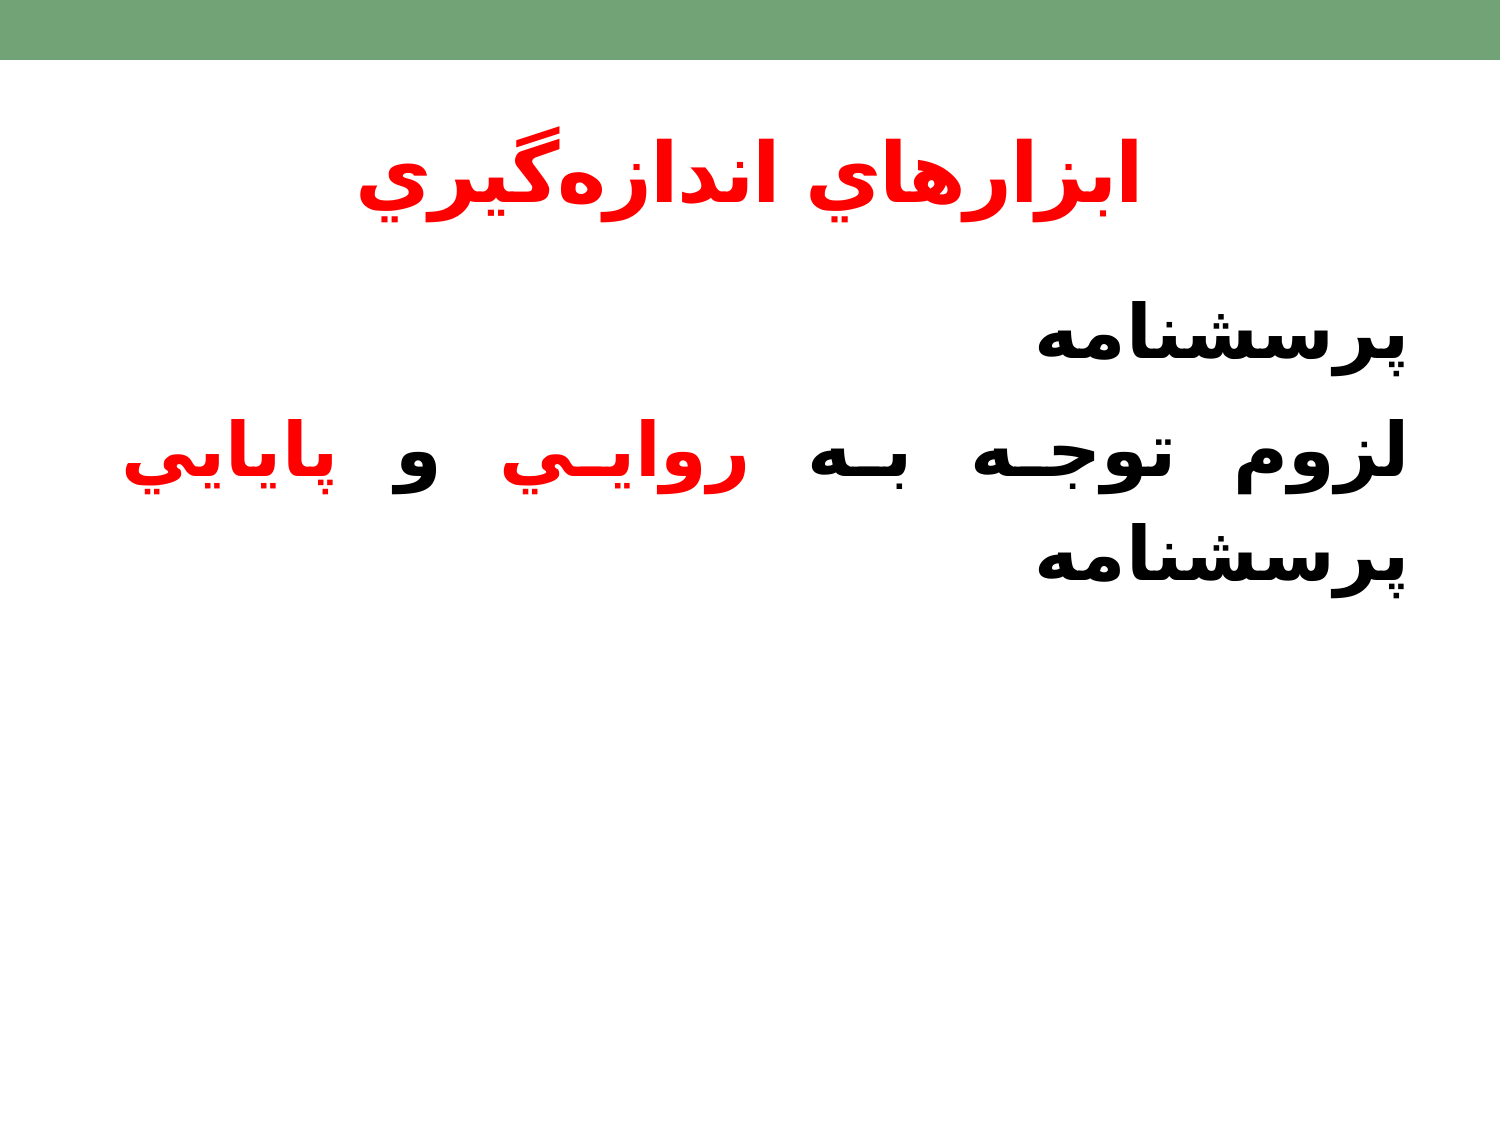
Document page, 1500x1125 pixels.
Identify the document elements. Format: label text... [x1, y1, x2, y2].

title ابزارهاي اندازه‌گيري [75, 87, 1425, 250]
list پرسشنامه لزوم توجه به روايي و پايايي پرسشنامه [75, 262, 1425, 1063]
